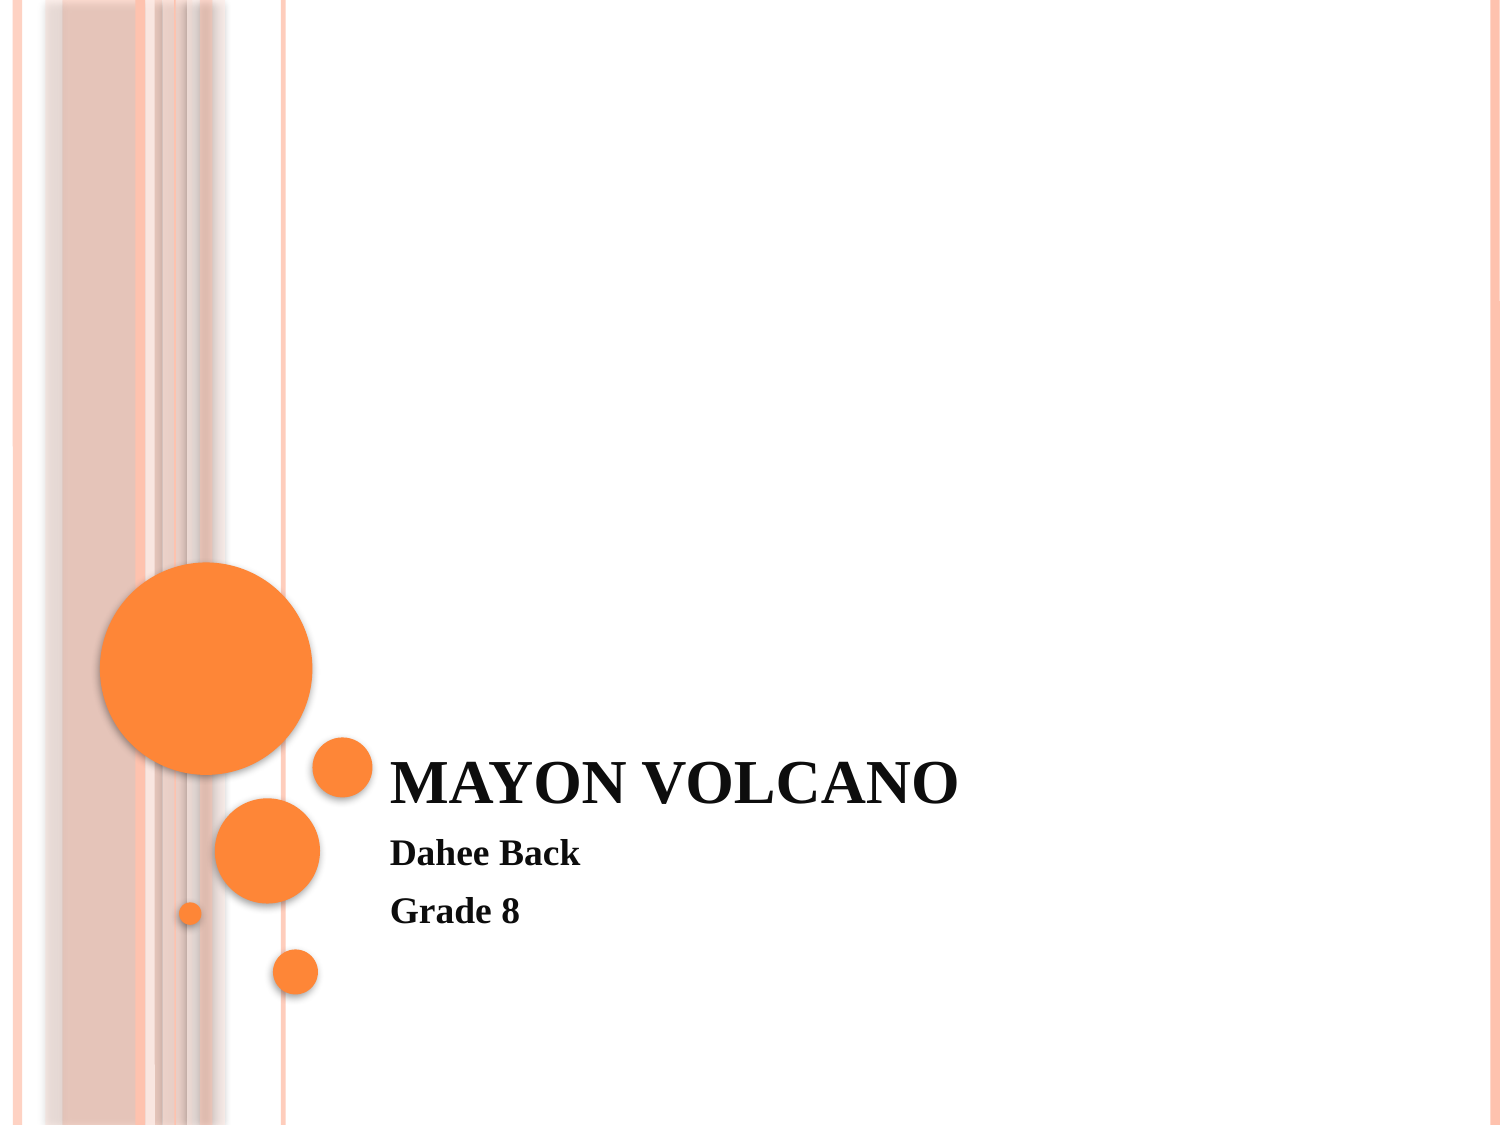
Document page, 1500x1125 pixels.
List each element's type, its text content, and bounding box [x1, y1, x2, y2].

title Mayon Volcano [375, 512, 1388, 820]
subtitle Dahee Back Grade 8 [375, 820, 1388, 1046]
